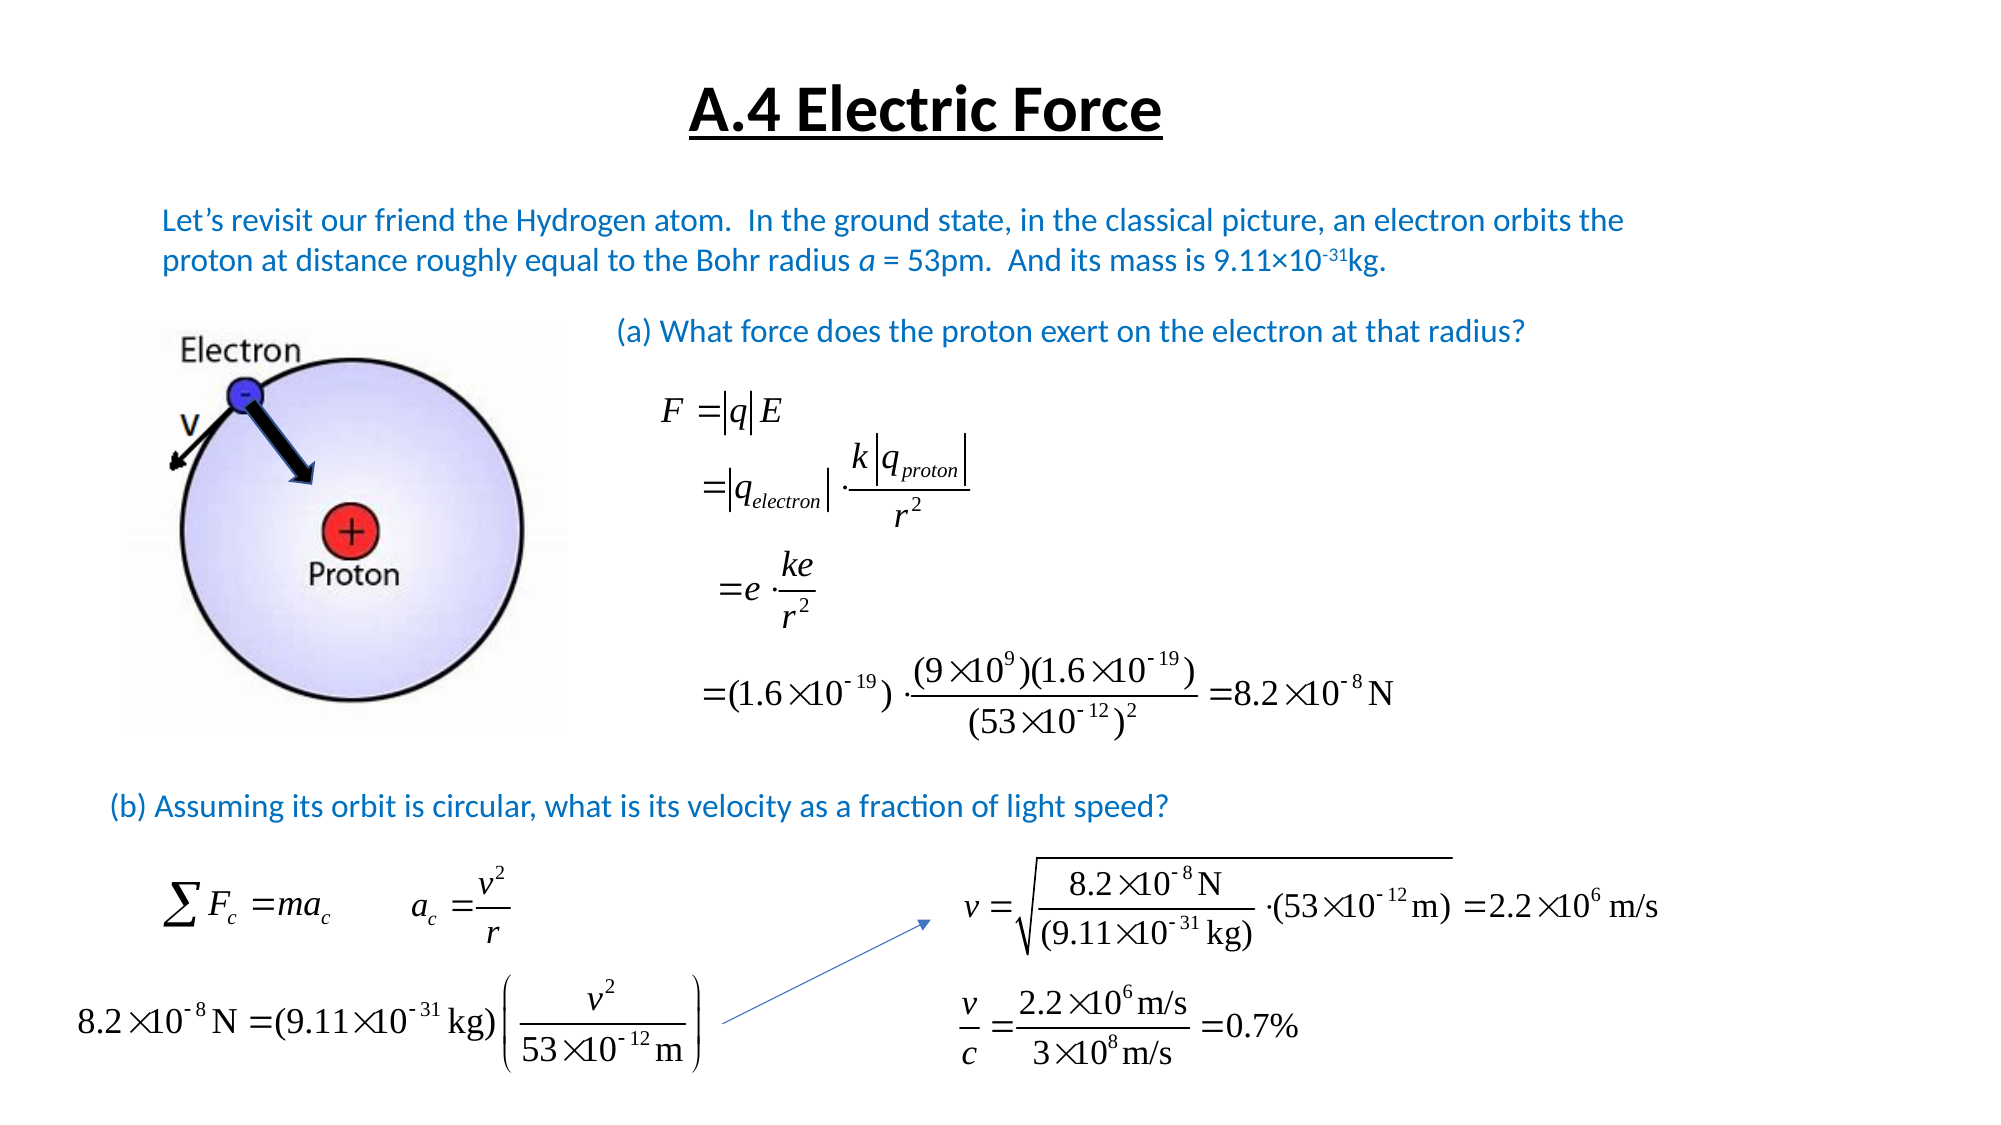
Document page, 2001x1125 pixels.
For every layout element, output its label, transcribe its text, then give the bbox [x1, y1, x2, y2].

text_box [694, 641, 1402, 748]
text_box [73, 966, 710, 1082]
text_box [710, 542, 824, 637]
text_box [654, 382, 791, 444]
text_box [694, 426, 977, 536]
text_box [405, 855, 519, 952]
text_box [722, 919, 931, 1024]
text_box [158, 875, 337, 937]
text_box Let’s revisit our friend the Hydrogen atom. In the ground state, in the classical picture, an electron orbits the proton at distance roughly equal to the Bohr radius a = 53pm. And its mass is 9.11×10-31kg. [147, 191, 1649, 286]
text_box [127, 320, 568, 730]
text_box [959, 850, 1666, 962]
text_box (b) Assuming its orbit is circular, what is its velocity as a fraction of light speed? [94, 776, 1187, 832]
text_box A.4 Electric Force [673, 66, 1303, 168]
text_box (a) What force does the proton exert on the electron at that radius? [601, 301, 1543, 357]
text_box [953, 975, 1307, 1073]
